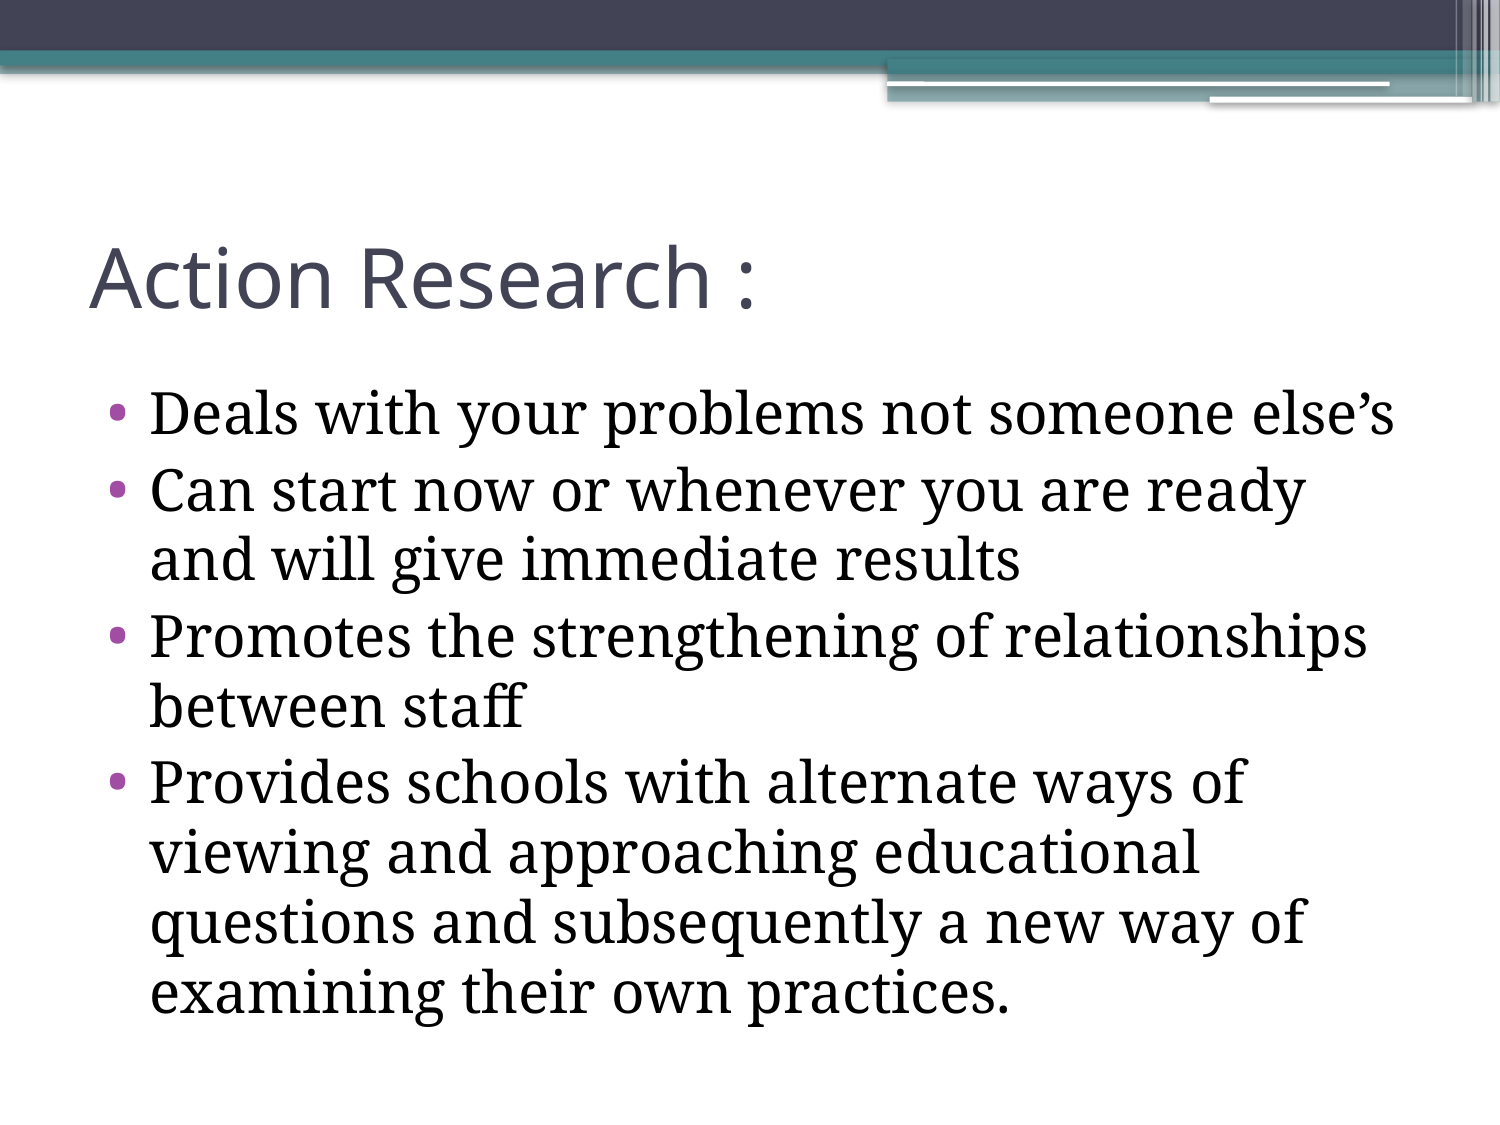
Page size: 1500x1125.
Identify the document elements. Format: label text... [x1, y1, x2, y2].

title Action Research : [75, 187, 1425, 363]
list Deals with your problems not someone else’s Can start now or whenever you are ready and will give immediate results Promotes the strengthening of relationships between staff Provides schools with alternate ways of viewing and approaching educational questions and subsequently a new way of examining their own practices. [75, 368, 1425, 1079]
